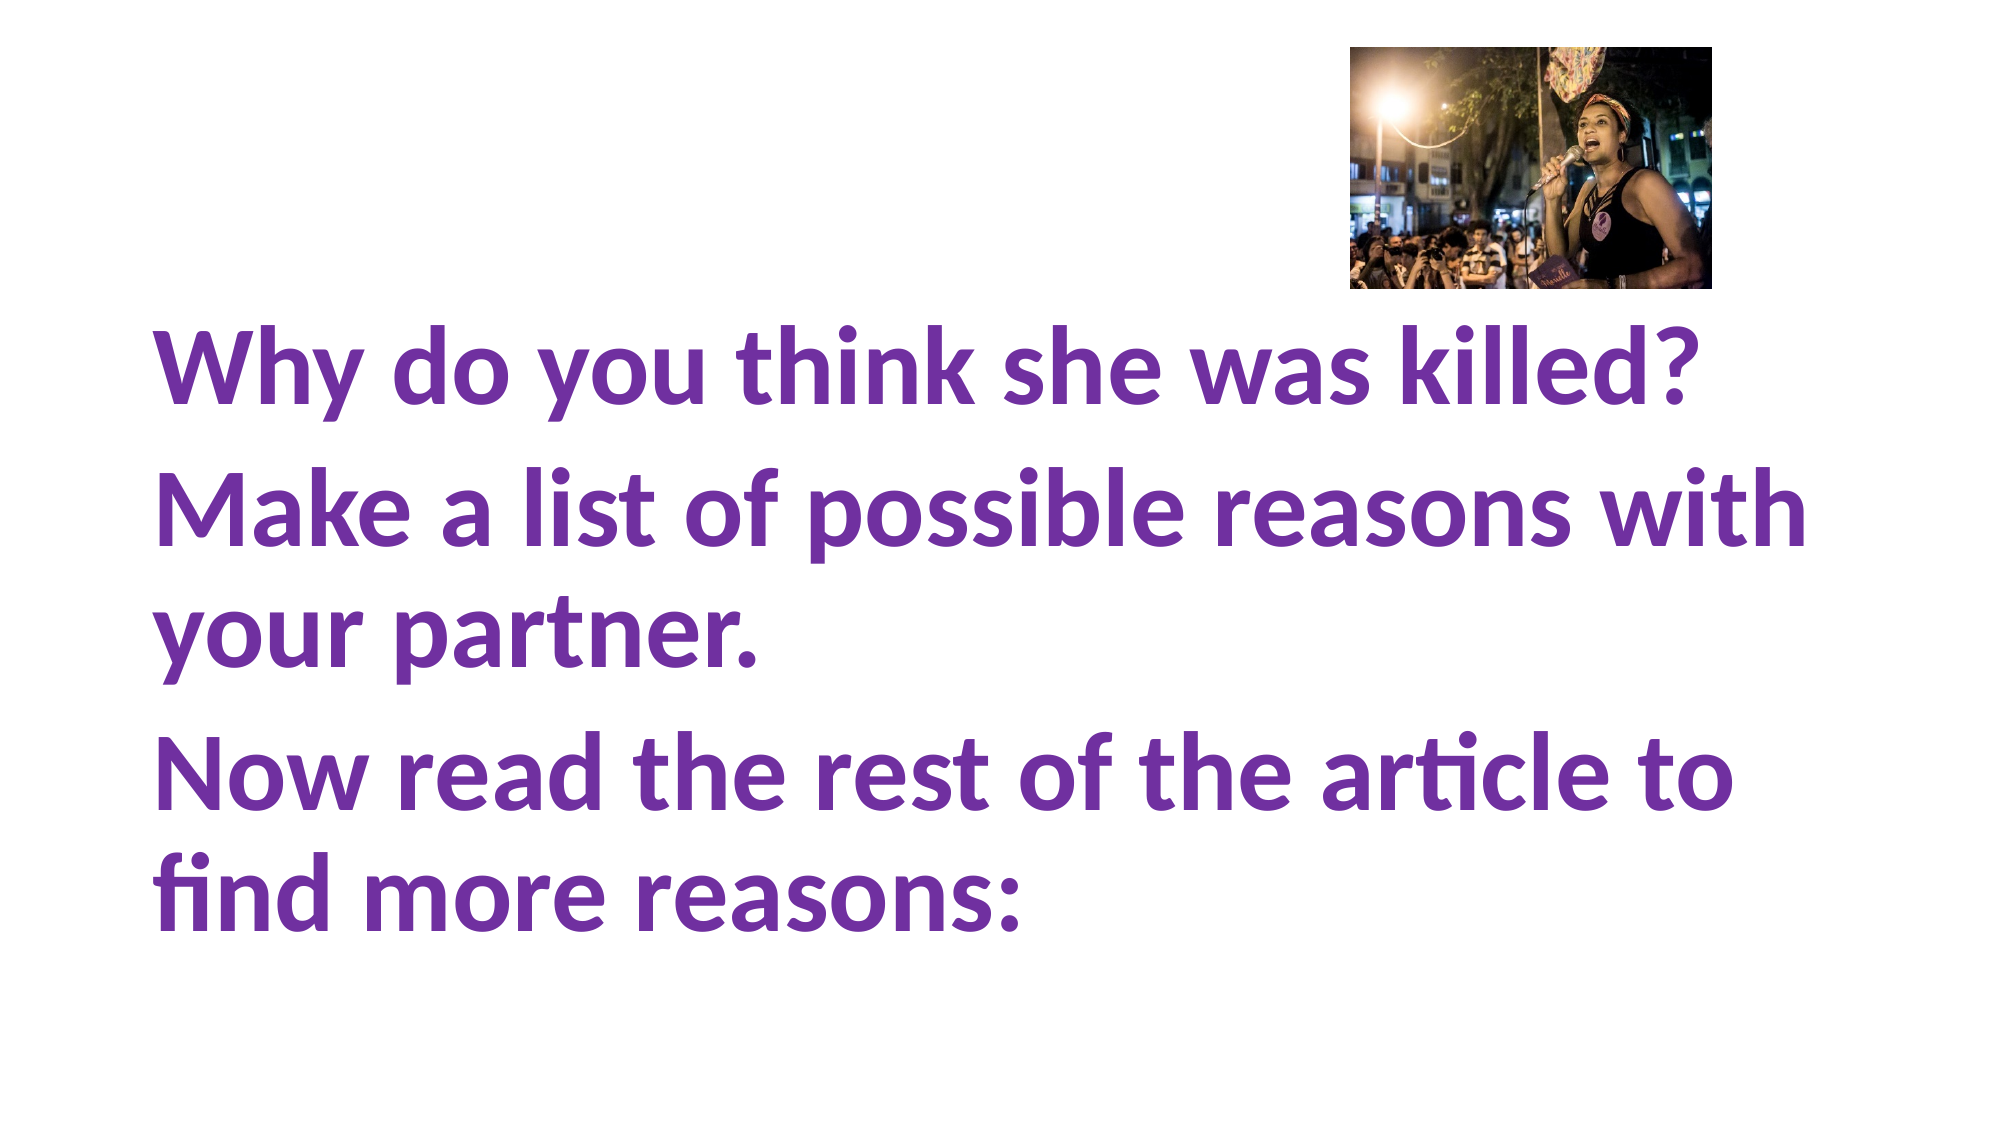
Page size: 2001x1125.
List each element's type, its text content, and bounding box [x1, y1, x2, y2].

list Why do you think she was killed? Make a list of possible reasons with your partner. Now read the rest of the article to find more reasons: [137, 299, 1863, 1014]
picture [1349, 47, 1712, 289]
